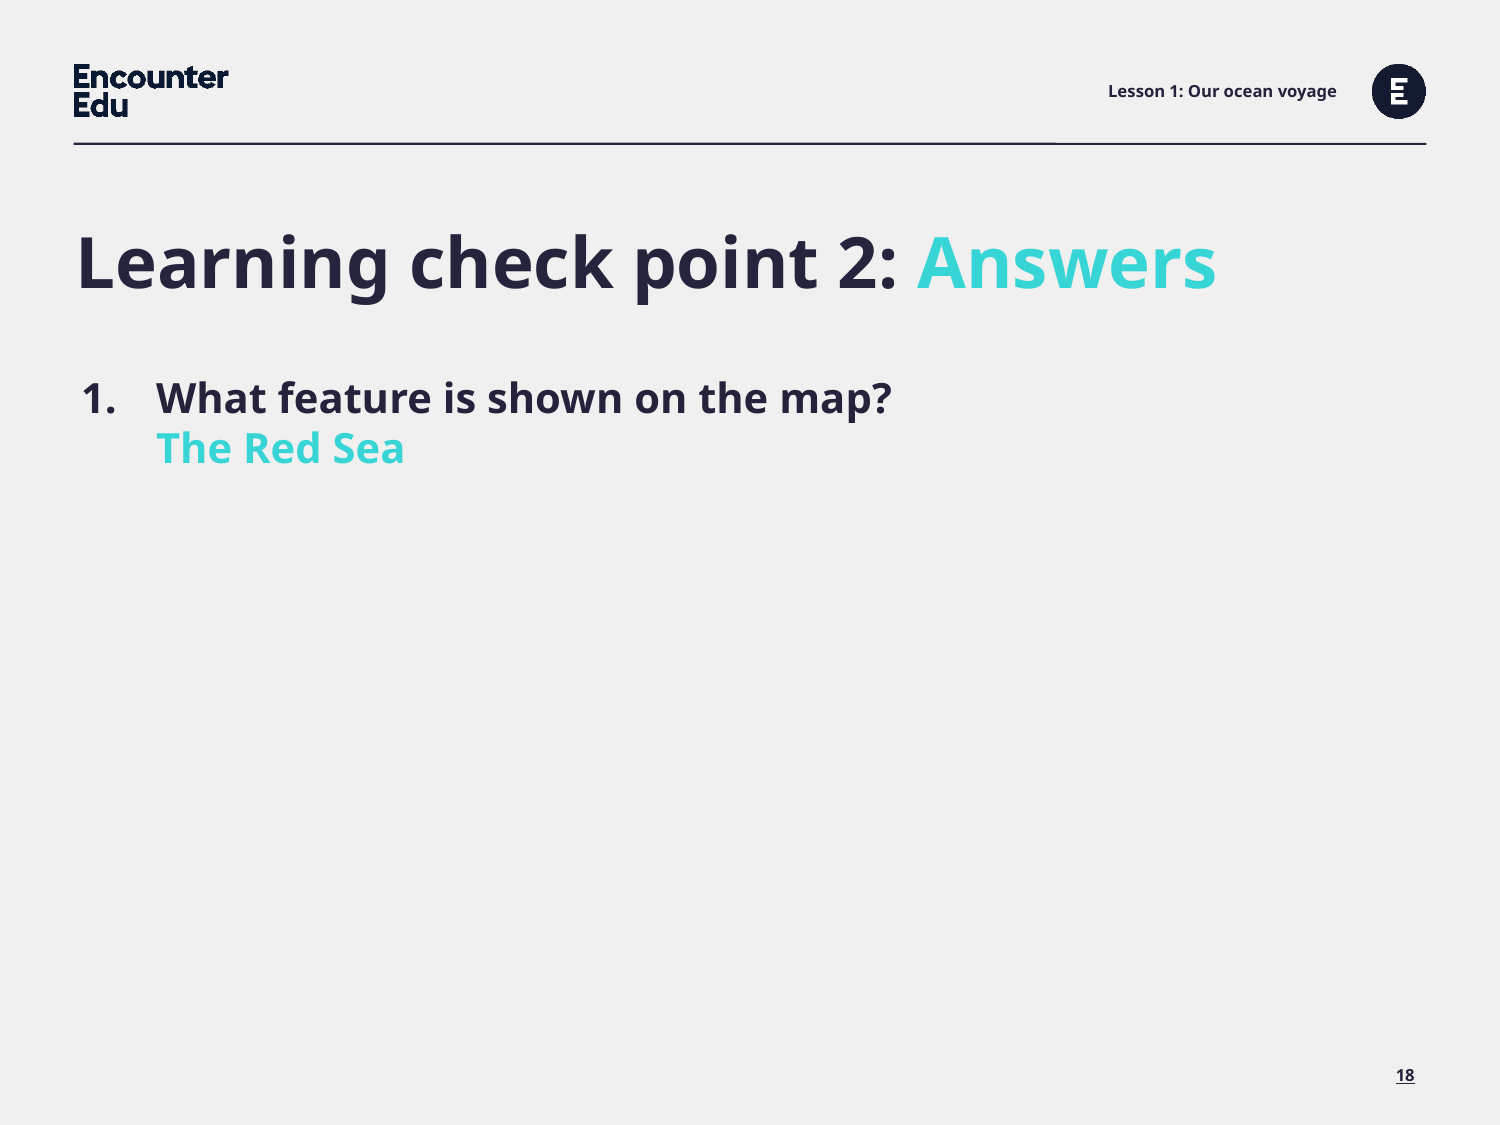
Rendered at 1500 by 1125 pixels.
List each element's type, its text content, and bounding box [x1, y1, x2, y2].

title Learning check point 2: Answers [67, 222, 1413, 309]
picture [1370, 62, 1427, 120]
text_box Lesson 1: Our ocean voyage [686, 73, 1353, 109]
text_box 18 [1384, 1060, 1427, 1089]
text_box What feature is shown on the map? The Red Sea [73, 364, 1115, 530]
picture [70, 62, 233, 118]
